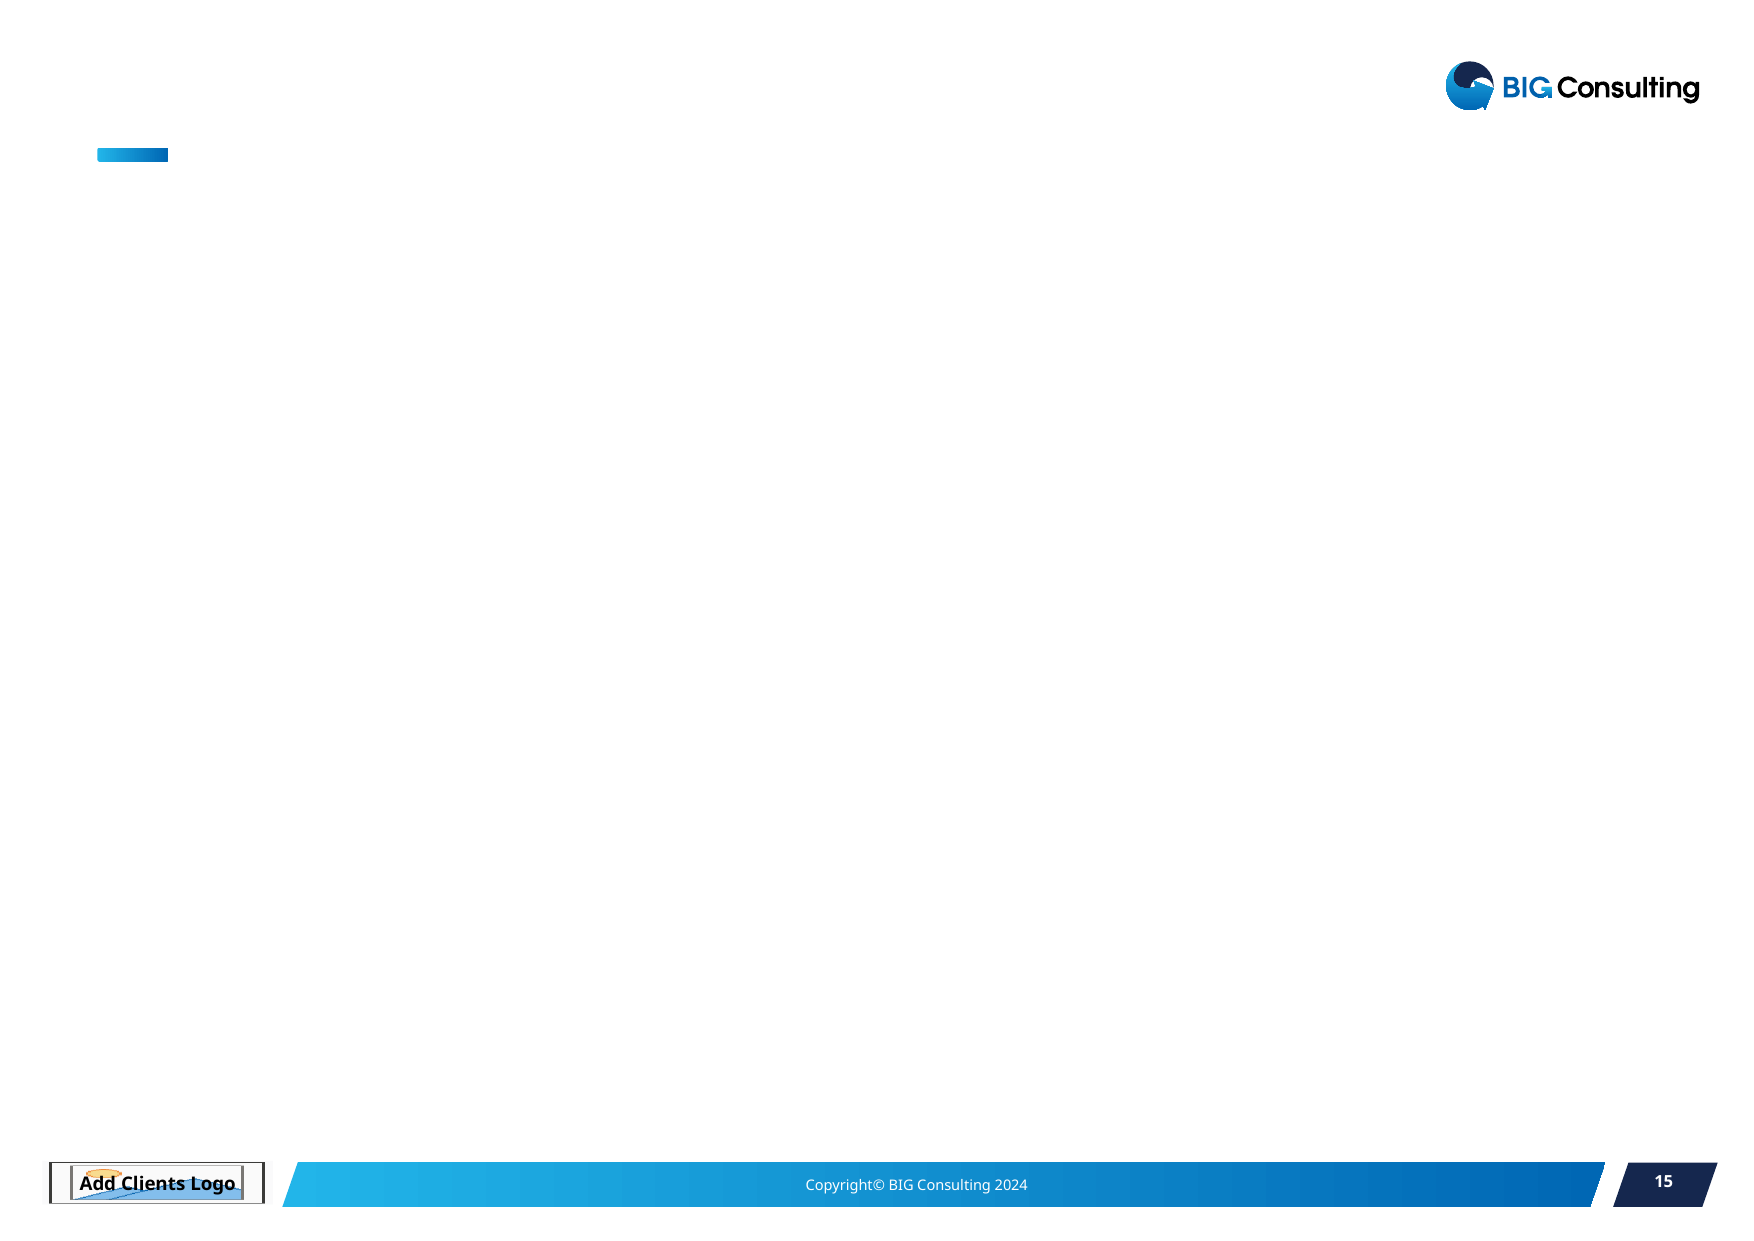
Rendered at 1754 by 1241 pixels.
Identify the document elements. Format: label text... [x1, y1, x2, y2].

slide_number 15 [1625, 1167, 1703, 1198]
picture [42, 1160, 273, 1205]
